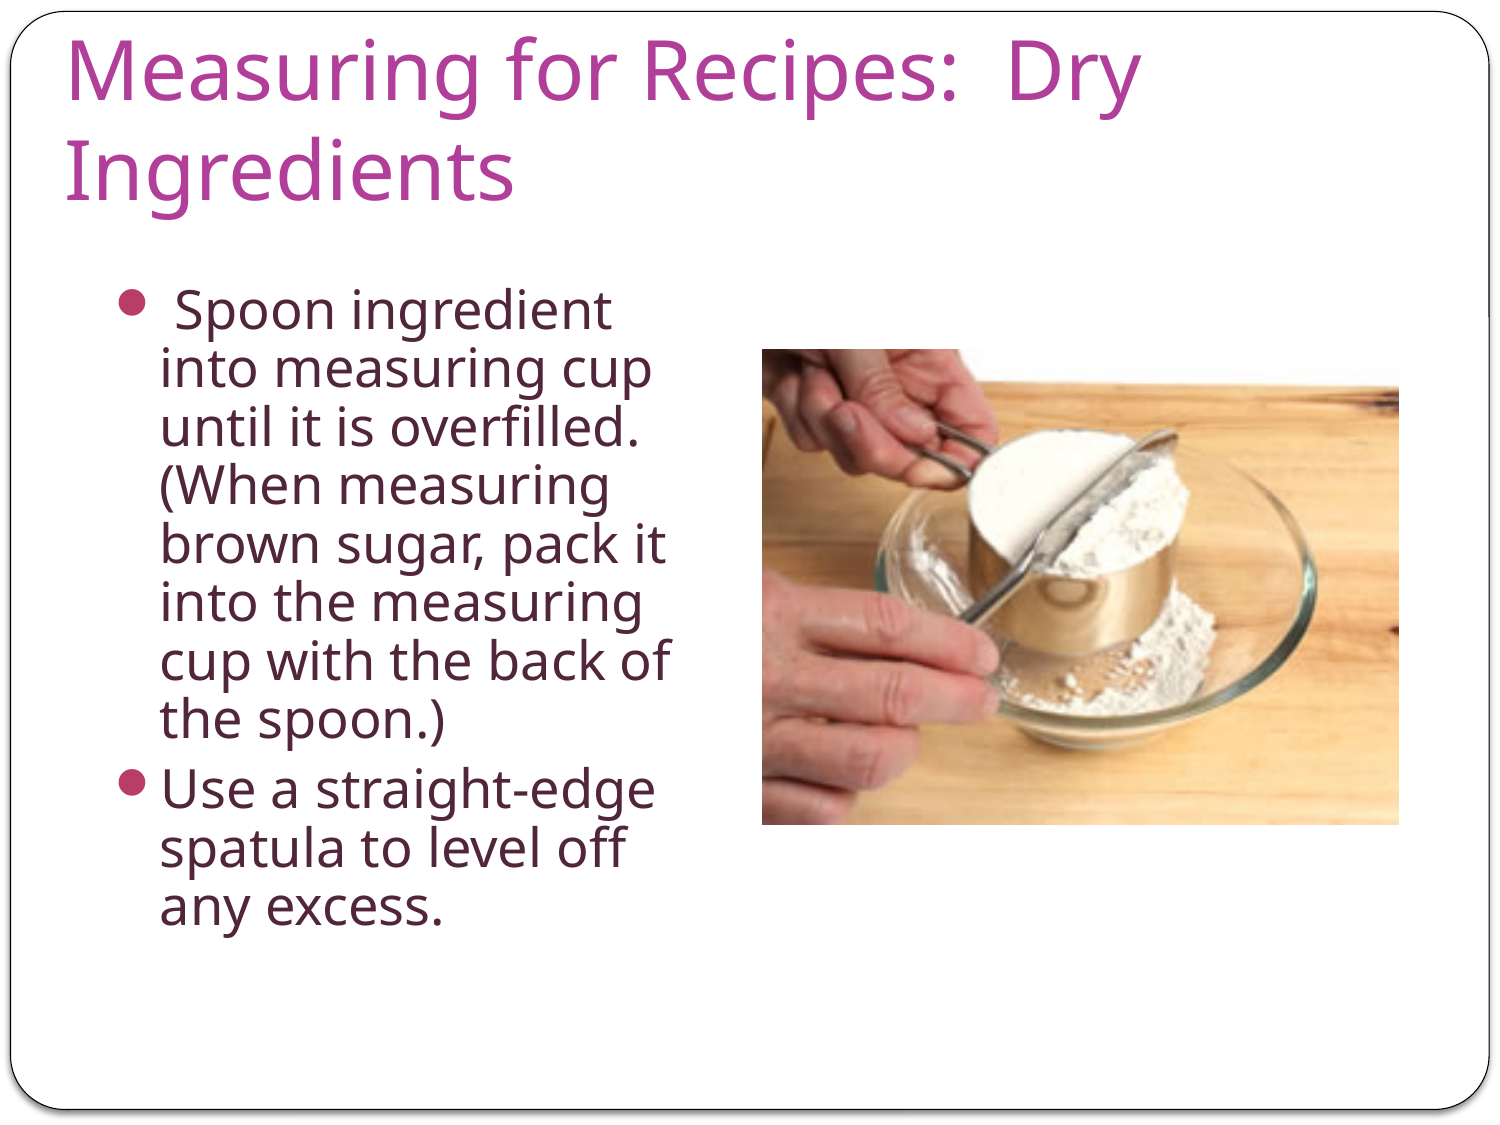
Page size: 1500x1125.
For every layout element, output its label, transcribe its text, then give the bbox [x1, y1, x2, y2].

picture [761, 349, 1400, 826]
title Measuring for Recipes: Dry Ingredients [50, 45, 1475, 233]
list Spoon ingredient into measuring cup until it is overfilled. (When measuring brown sugar, pack it into the measuring cup with the back of the spoon.) Use a straight-edge spatula to level off any excess. [99, 275, 738, 1025]
